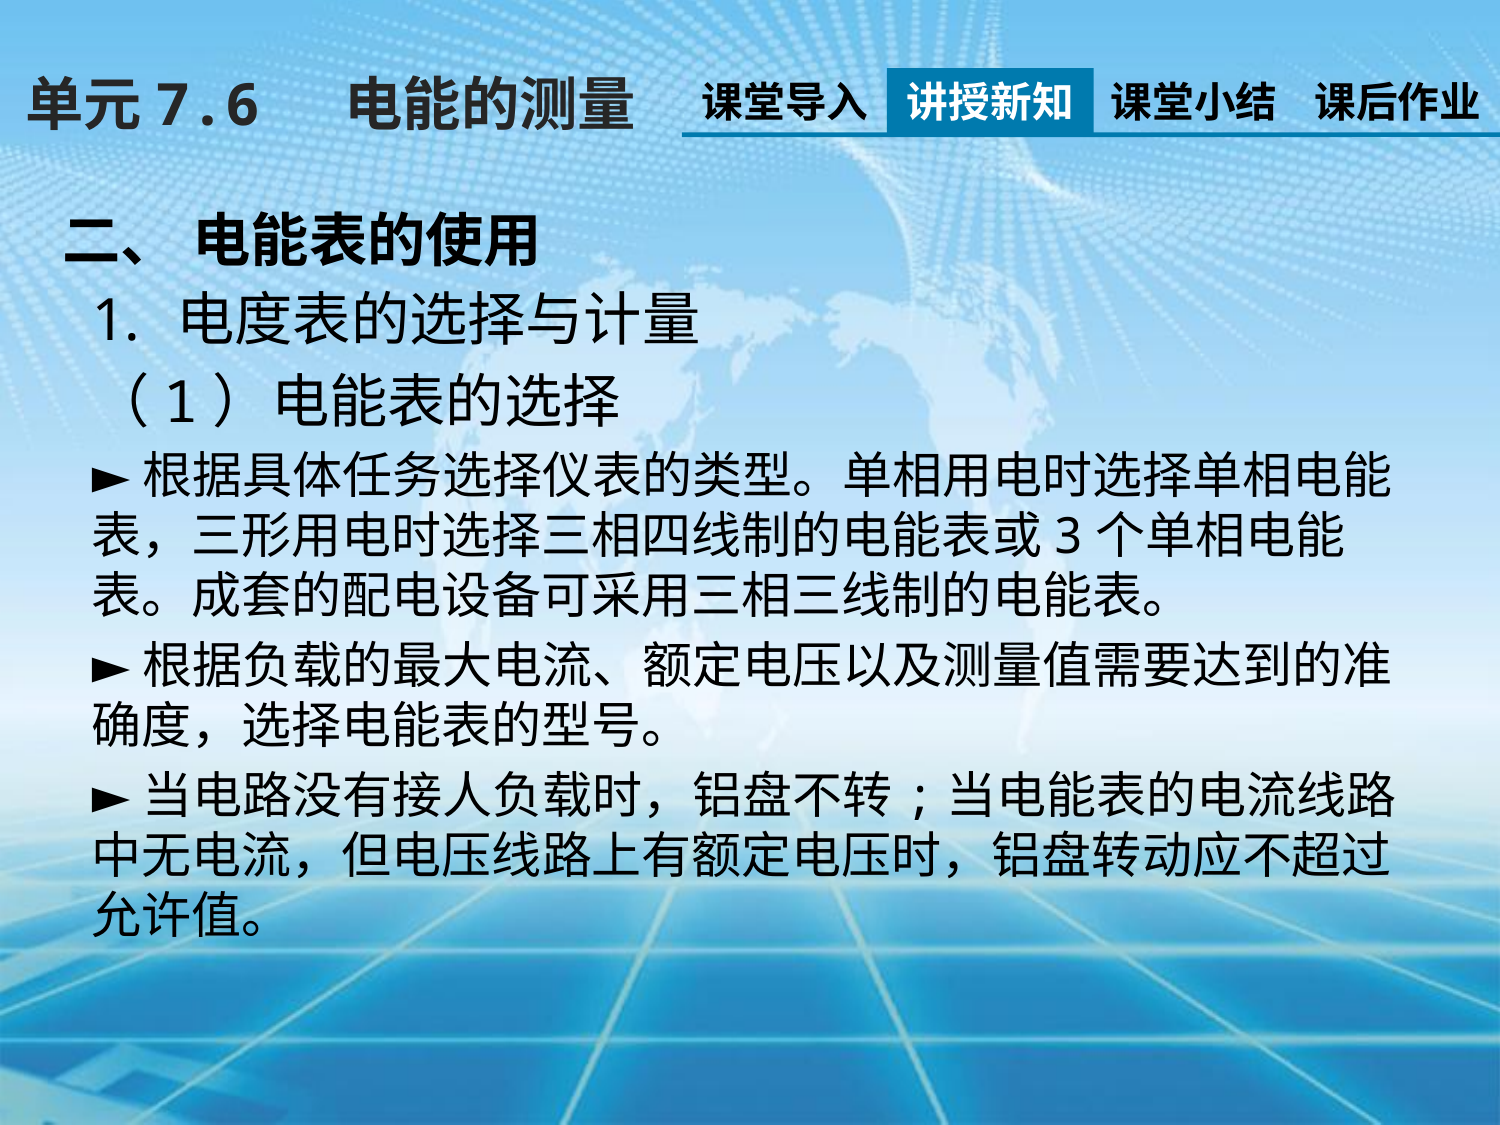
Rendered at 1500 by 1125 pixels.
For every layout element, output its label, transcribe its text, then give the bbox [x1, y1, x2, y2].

text_box 二、 电能表的使用 [47, 205, 1398, 272]
text_box 电度表的选择与计量 （1）电能表的选择 ►根据具体任务选择仪表的类型。单相用电时选择单相电能表，三形用电时选择三相四线制的电能表或3个单相电能表。成套的配电设备可采用三相三线制的电能表。 ►根据负载的最大电流、额定电压以及测量值需要达到的准确度，选择电能表的型号。 ►当电路没有接人负载时，铝盘不转;当电能表的电流线路中无电流，但电压线路上有额定电压时，铝盘转动应不超过允许值。 [76, 274, 1424, 1044]
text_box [10, 59, 1500, 146]
picture [0, 0, 1500, 1125]
